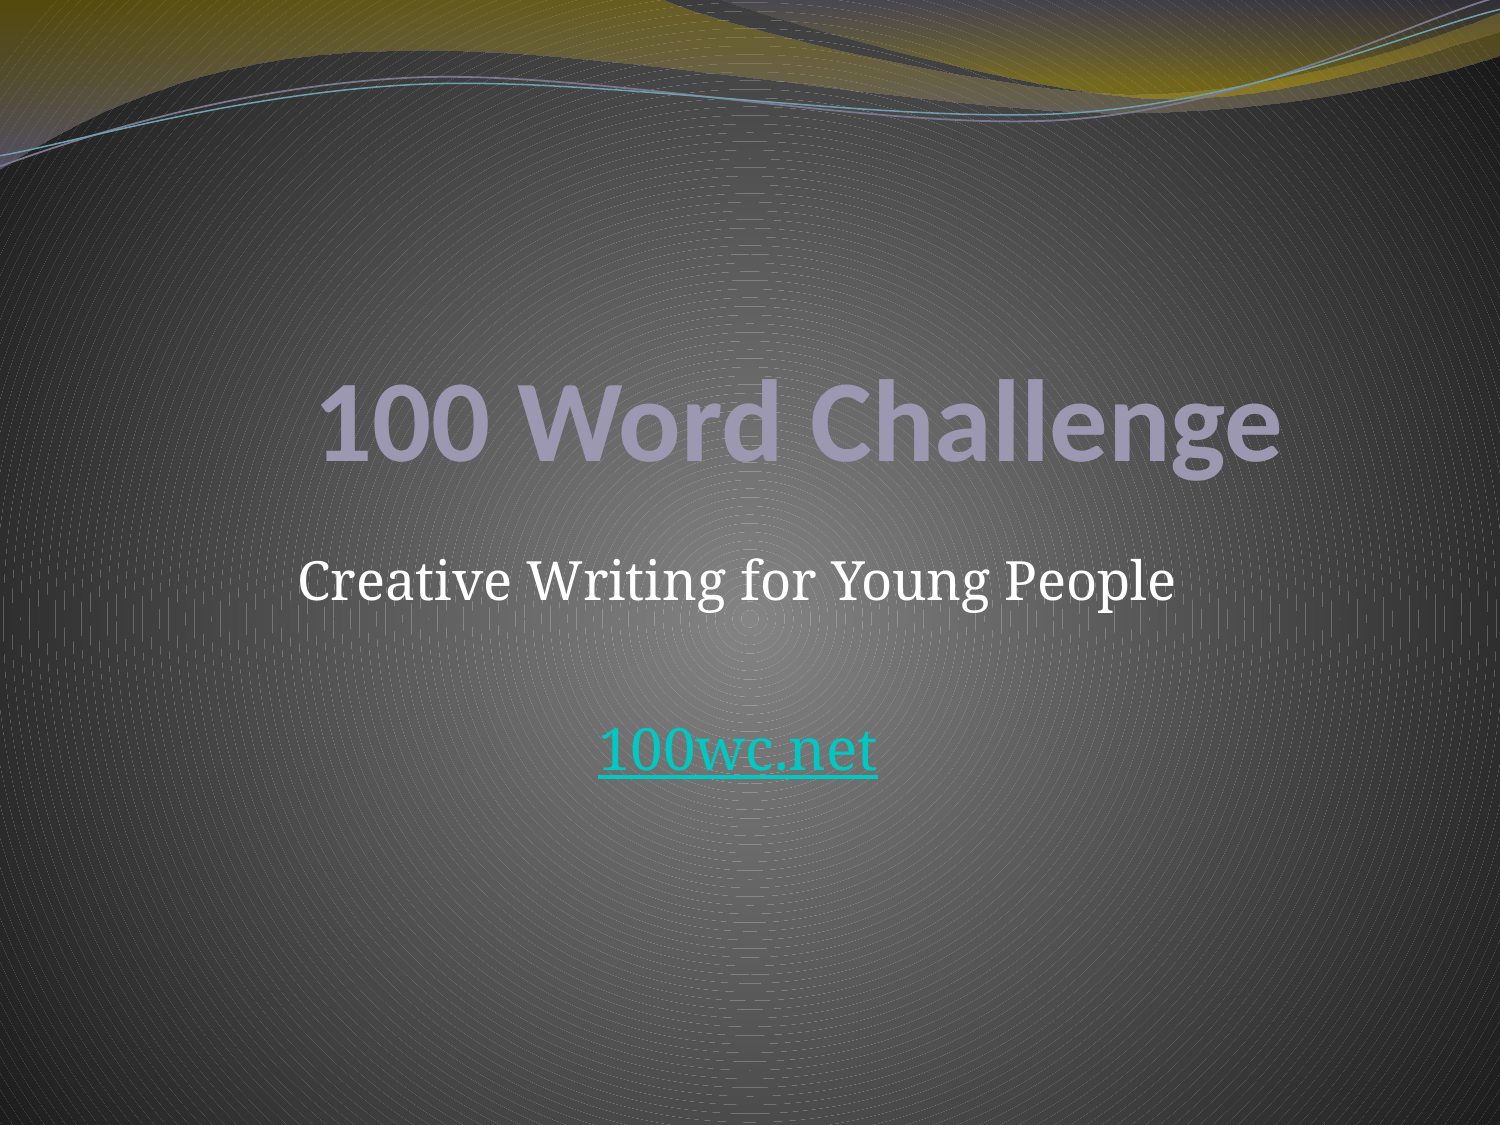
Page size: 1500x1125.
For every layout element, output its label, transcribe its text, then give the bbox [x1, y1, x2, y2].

subtitle Creative Writing for Young People [0, 538, 1188, 827]
text_box 100wc.net [549, 704, 928, 799]
title 100 Word Challenge [0, 184, 1288, 485]
